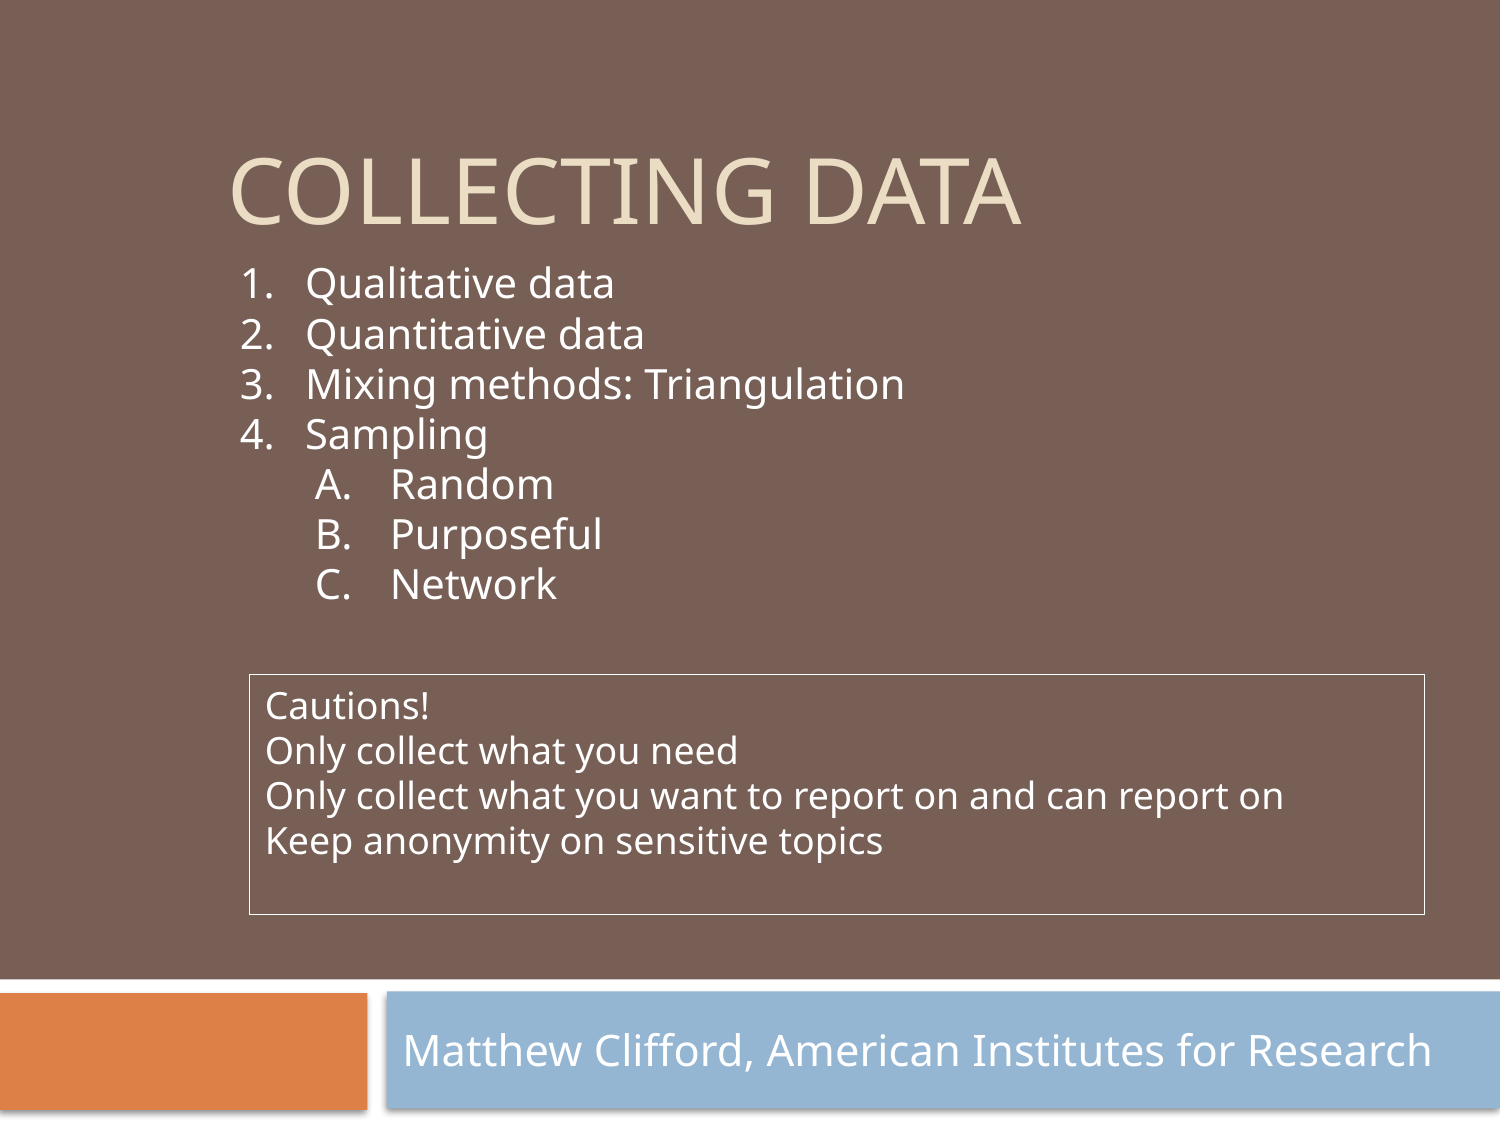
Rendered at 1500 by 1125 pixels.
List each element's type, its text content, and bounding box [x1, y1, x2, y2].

text_box Cautions! Only collect what you need Only collect what you want to report on and can report on Keep anonymity on sensitive topics [249, 674, 1425, 915]
subtitle Matthew Clifford, American Institutes for Research [387, 992, 1488, 1105]
text_box Qualitative data Quantitative data Mixing methods: Triangulation Sampling Random Purposeful Network [224, 249, 1200, 715]
title Collecting Data [212, 112, 1275, 250]
